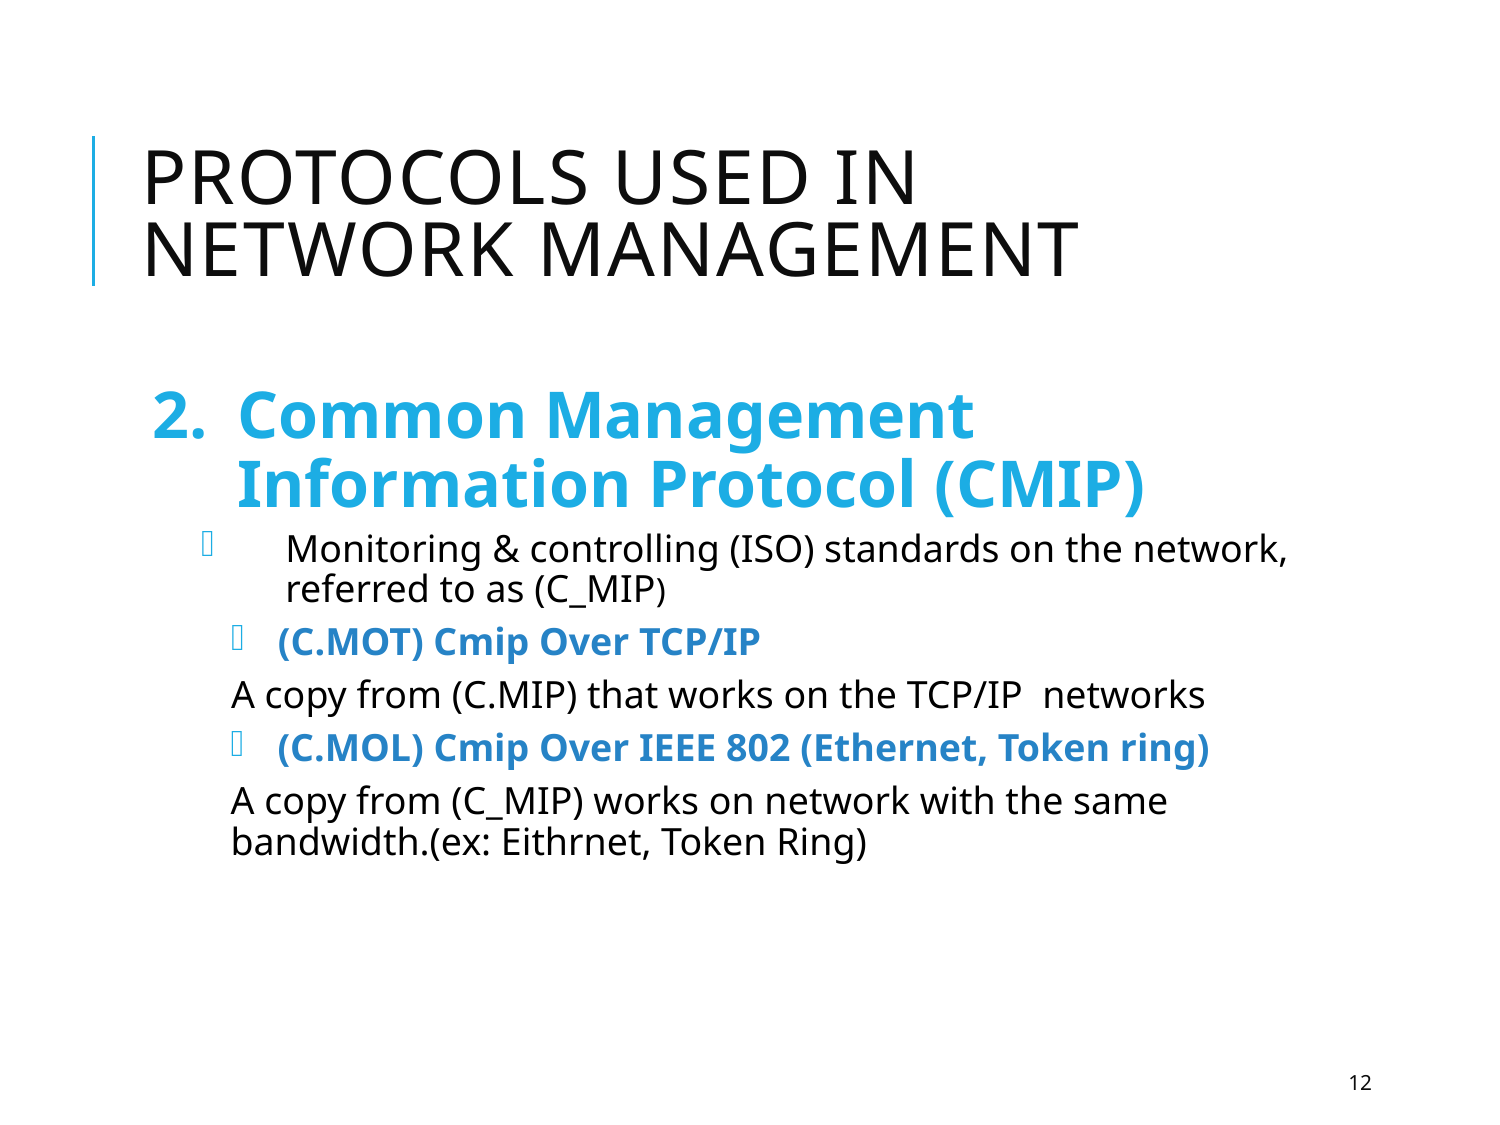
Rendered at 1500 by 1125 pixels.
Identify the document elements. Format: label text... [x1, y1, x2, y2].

slide_number 12 [1333, 1061, 1454, 1107]
list Common Management Information Protocol (CMIP) Monitoring & controlling (ISO) standards on the network, referred to as (C_MIP) (C.MOT) Cmip Over TCP/IP A copy from (C.MIP) that works on the TCP/IP networks (C.MOL) Cmip Over IEEE 802 (Ethernet, Token ring) A copy from (C_MIP) works on network with the same bandwidth.(ex: Eithrnet, Token Ring) [126, 375, 1322, 1035]
title Protocols used in Network Management [126, 96, 1322, 342]
